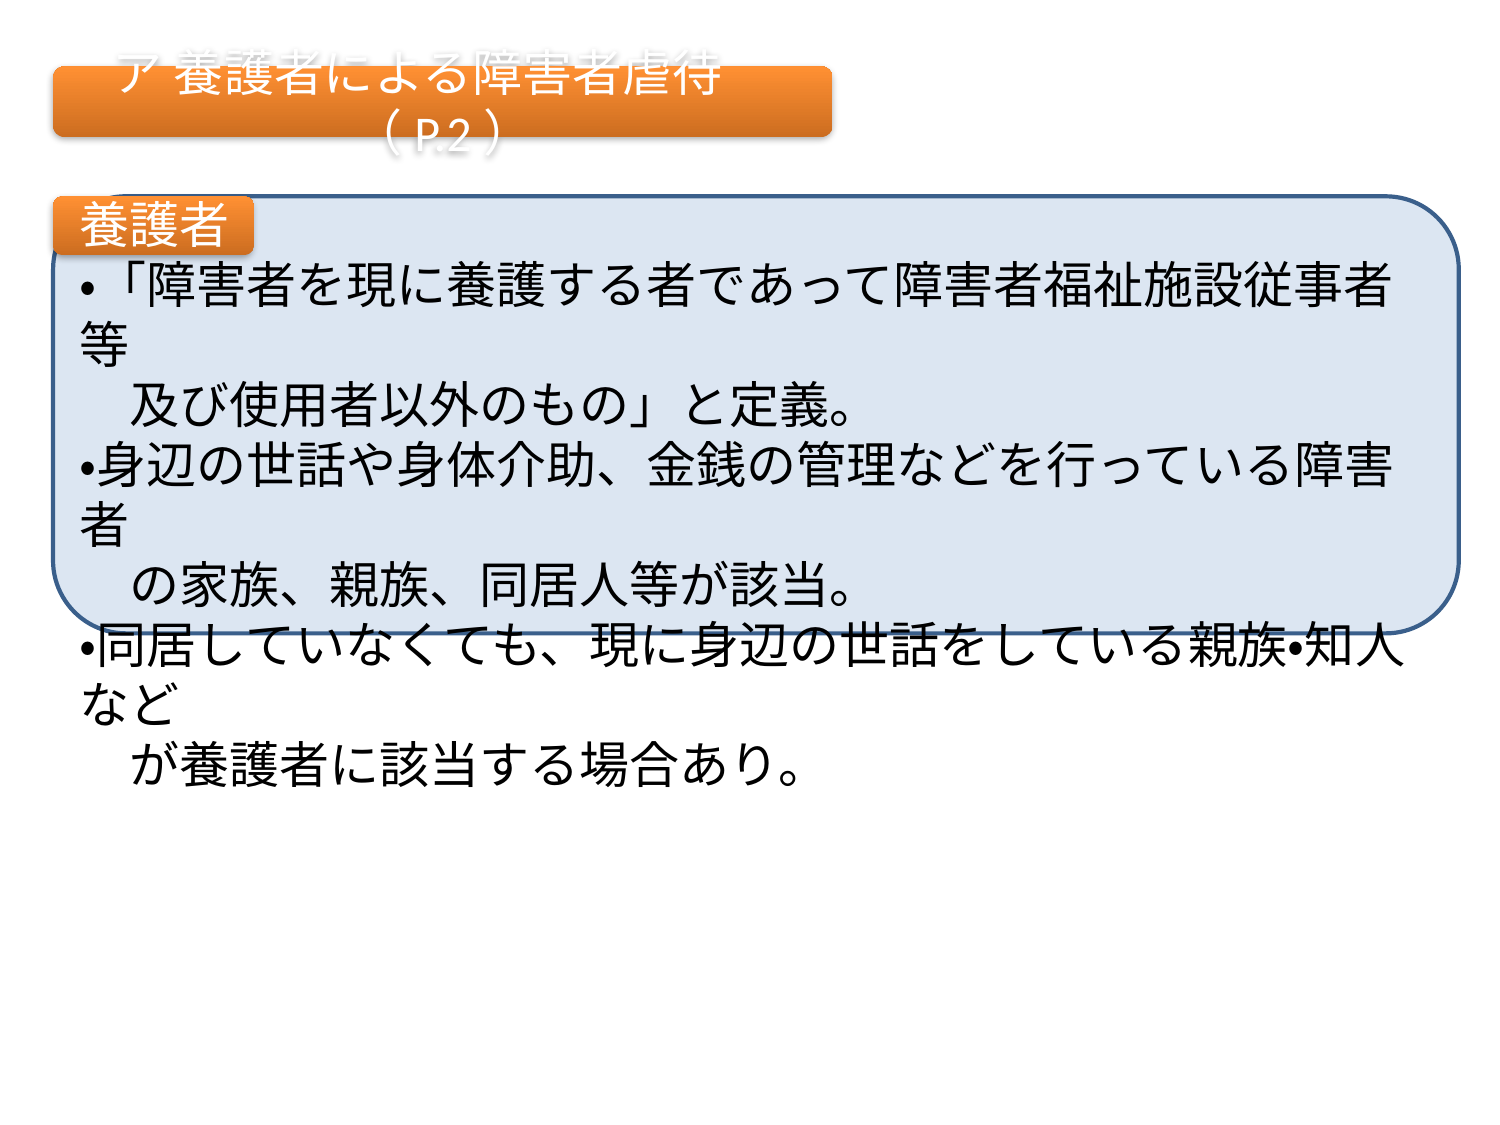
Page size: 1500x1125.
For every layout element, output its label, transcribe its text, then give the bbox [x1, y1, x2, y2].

text_box 養護者 ・「障害者を現に養護する者であって障害者福祉施設従事者等 及び使用者以外のもの」と定義。 ・身辺の世話や身体介助、金銭の管理などを行っている障害者 の家族、親族、同居人等が該当。 ・同居していなくても、現に身辺の世話をしている親族・知人など が養護者に該当する場合あり。 [64, 66, 1424, 802]
text_box [50, 259, 64, 603]
text_box ア 養護者による障害者虐待 （P.2） [53, 66, 64, 138]
text_box [1424, 204, 1461, 626]
text_box [52, 196, 64, 256]
